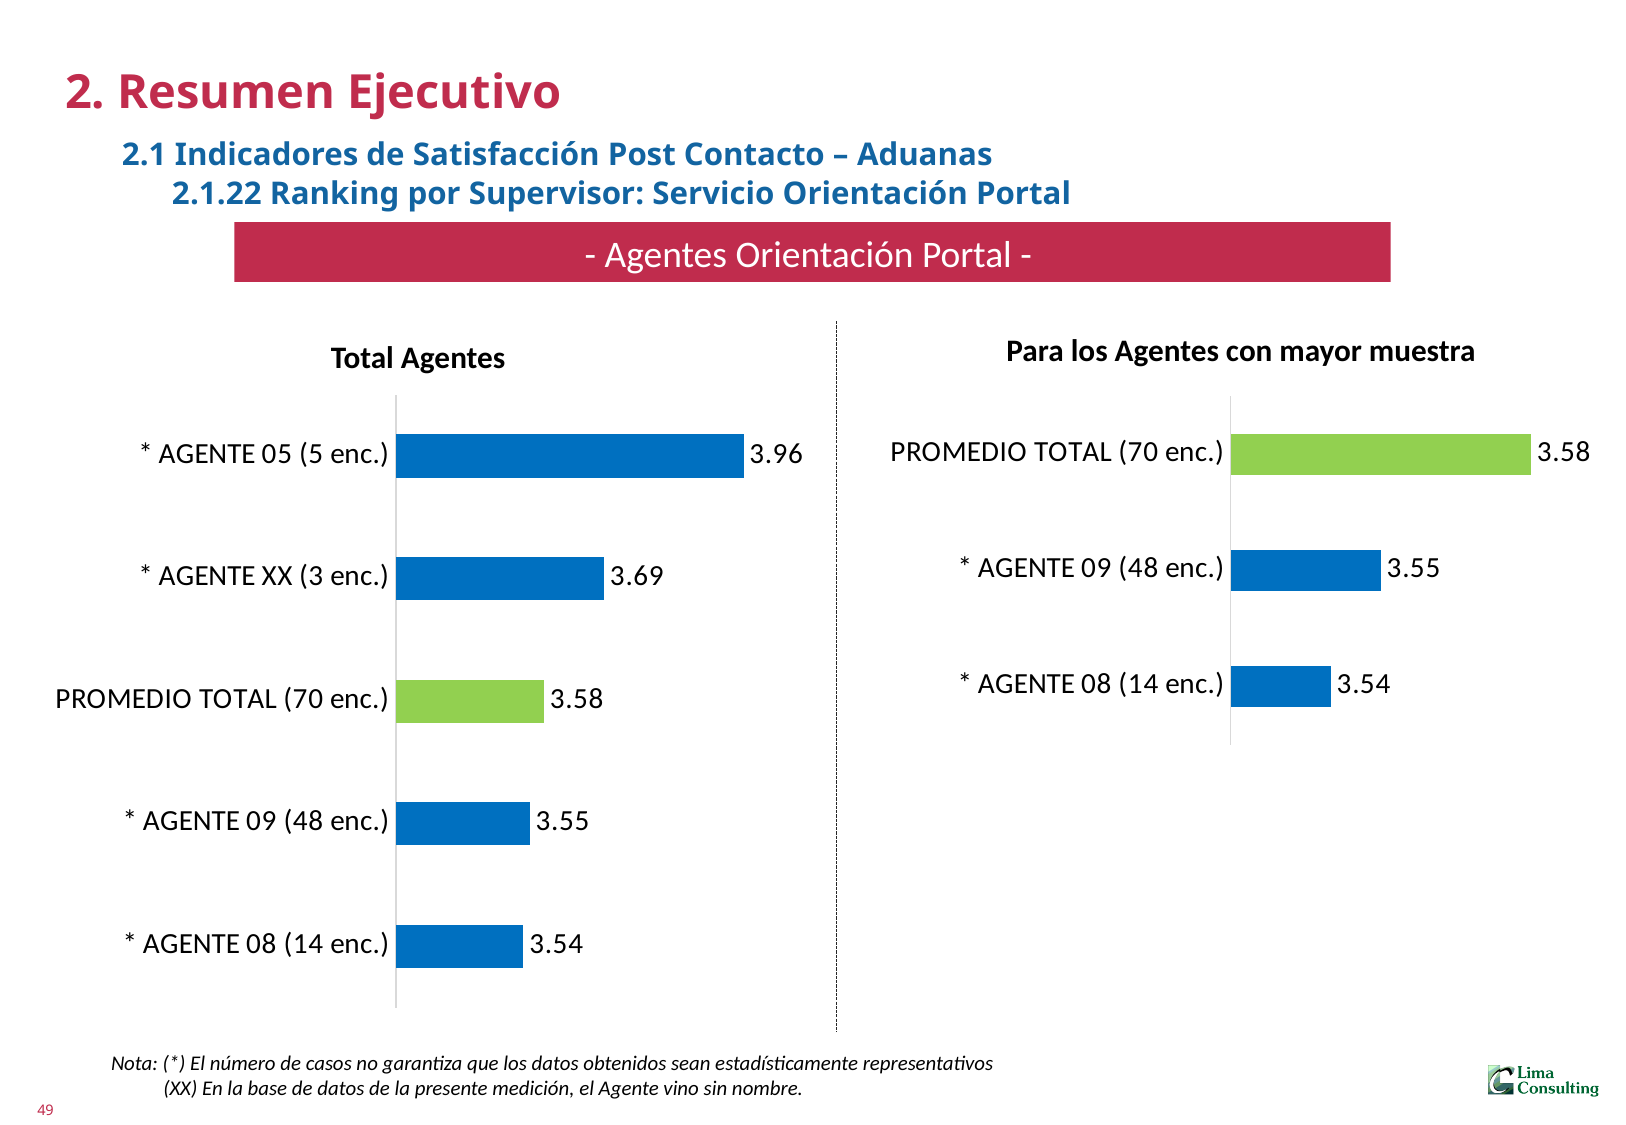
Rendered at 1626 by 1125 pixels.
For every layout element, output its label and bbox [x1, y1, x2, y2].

chart [8, 391, 810, 1012]
chart [851, 395, 1601, 749]
picture [1488, 1065, 1599, 1097]
text_box [96, 1042, 1068, 1108]
text_box [973, 323, 1510, 376]
text_box [286, 329, 550, 382]
text_box [49, 59, 1625, 219]
text_box [234, 222, 1391, 282]
